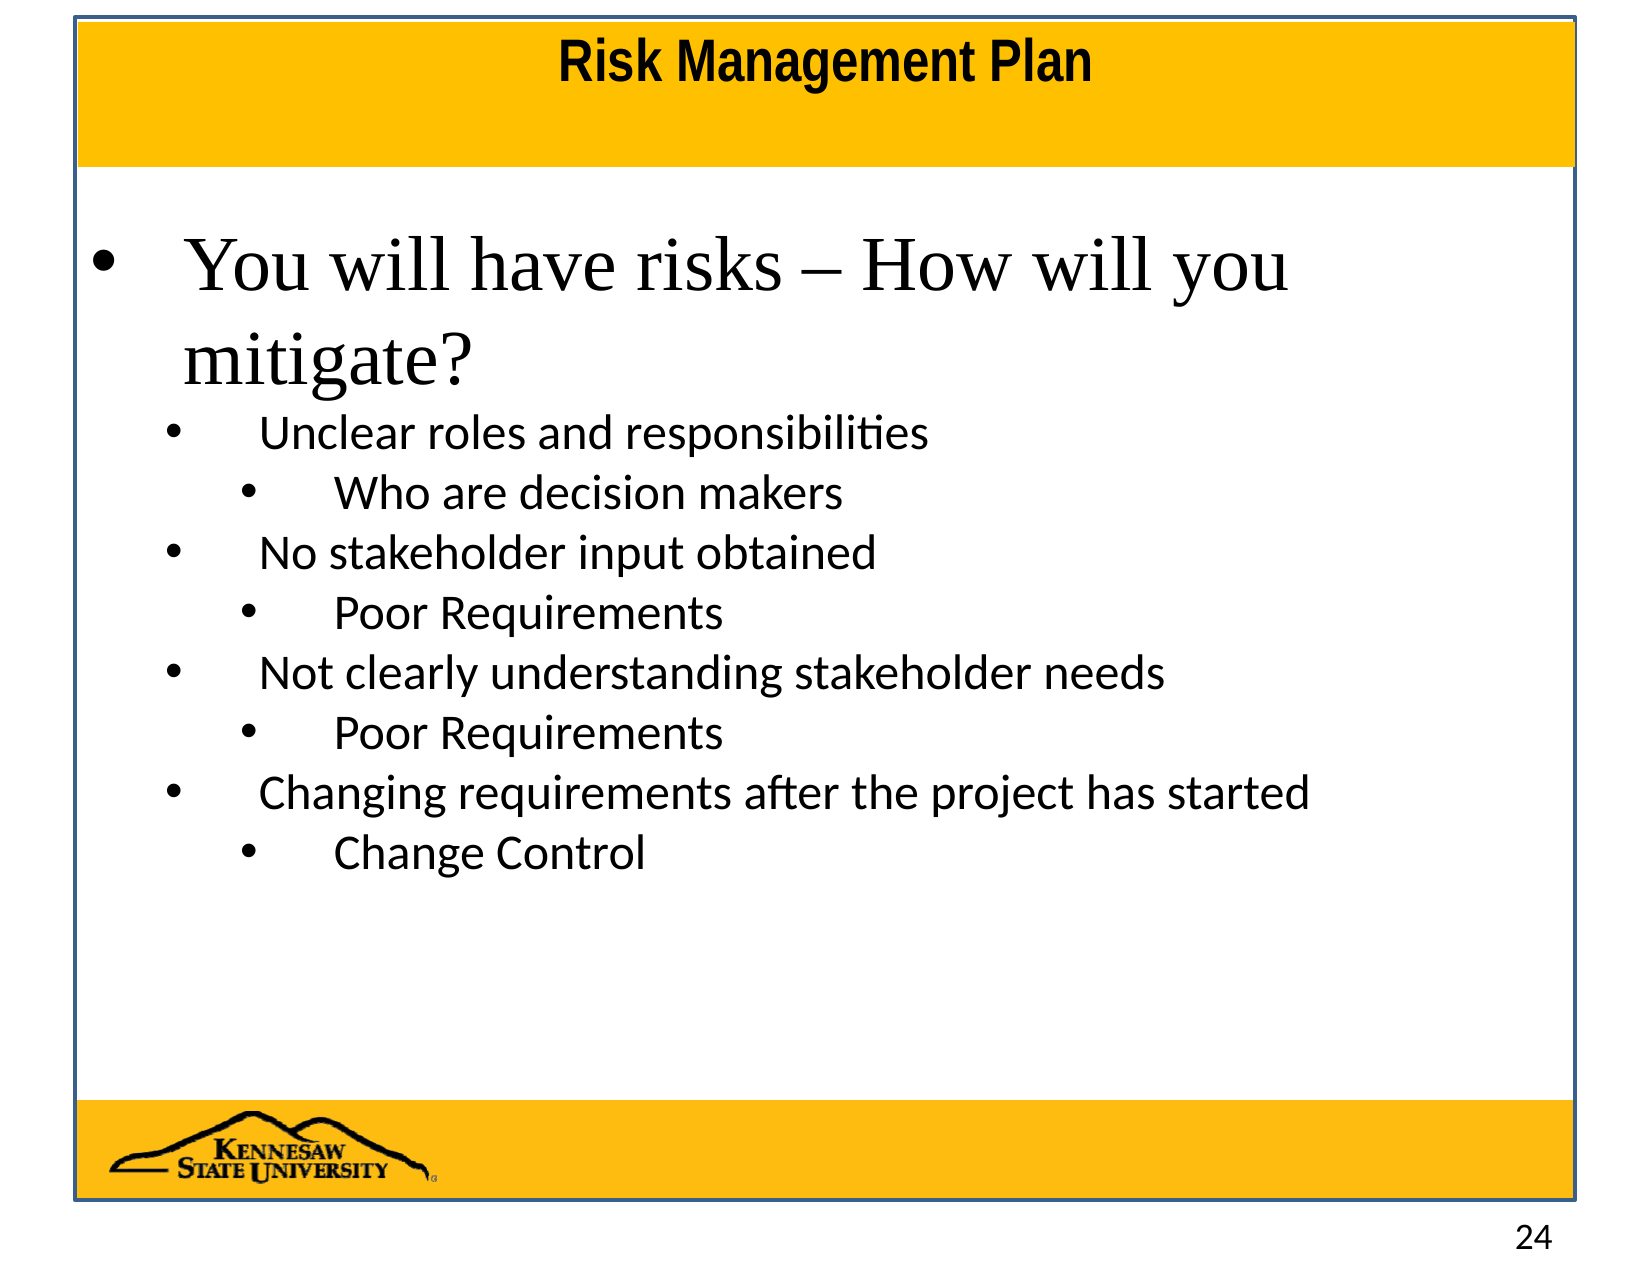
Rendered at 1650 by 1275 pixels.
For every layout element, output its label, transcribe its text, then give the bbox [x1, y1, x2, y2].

title Risk Management Plan [77, 21, 1575, 167]
list You will have risks – How will you mitigate? Unclear roles and responsibilities Who are decision makers No stakeholder input obtained Poor Requirements Not clearly understanding stakeholder needs Poor Requirements Changing requirements after the project has started Change Control [90, 212, 1575, 1063]
picture [108, 1111, 437, 1184]
